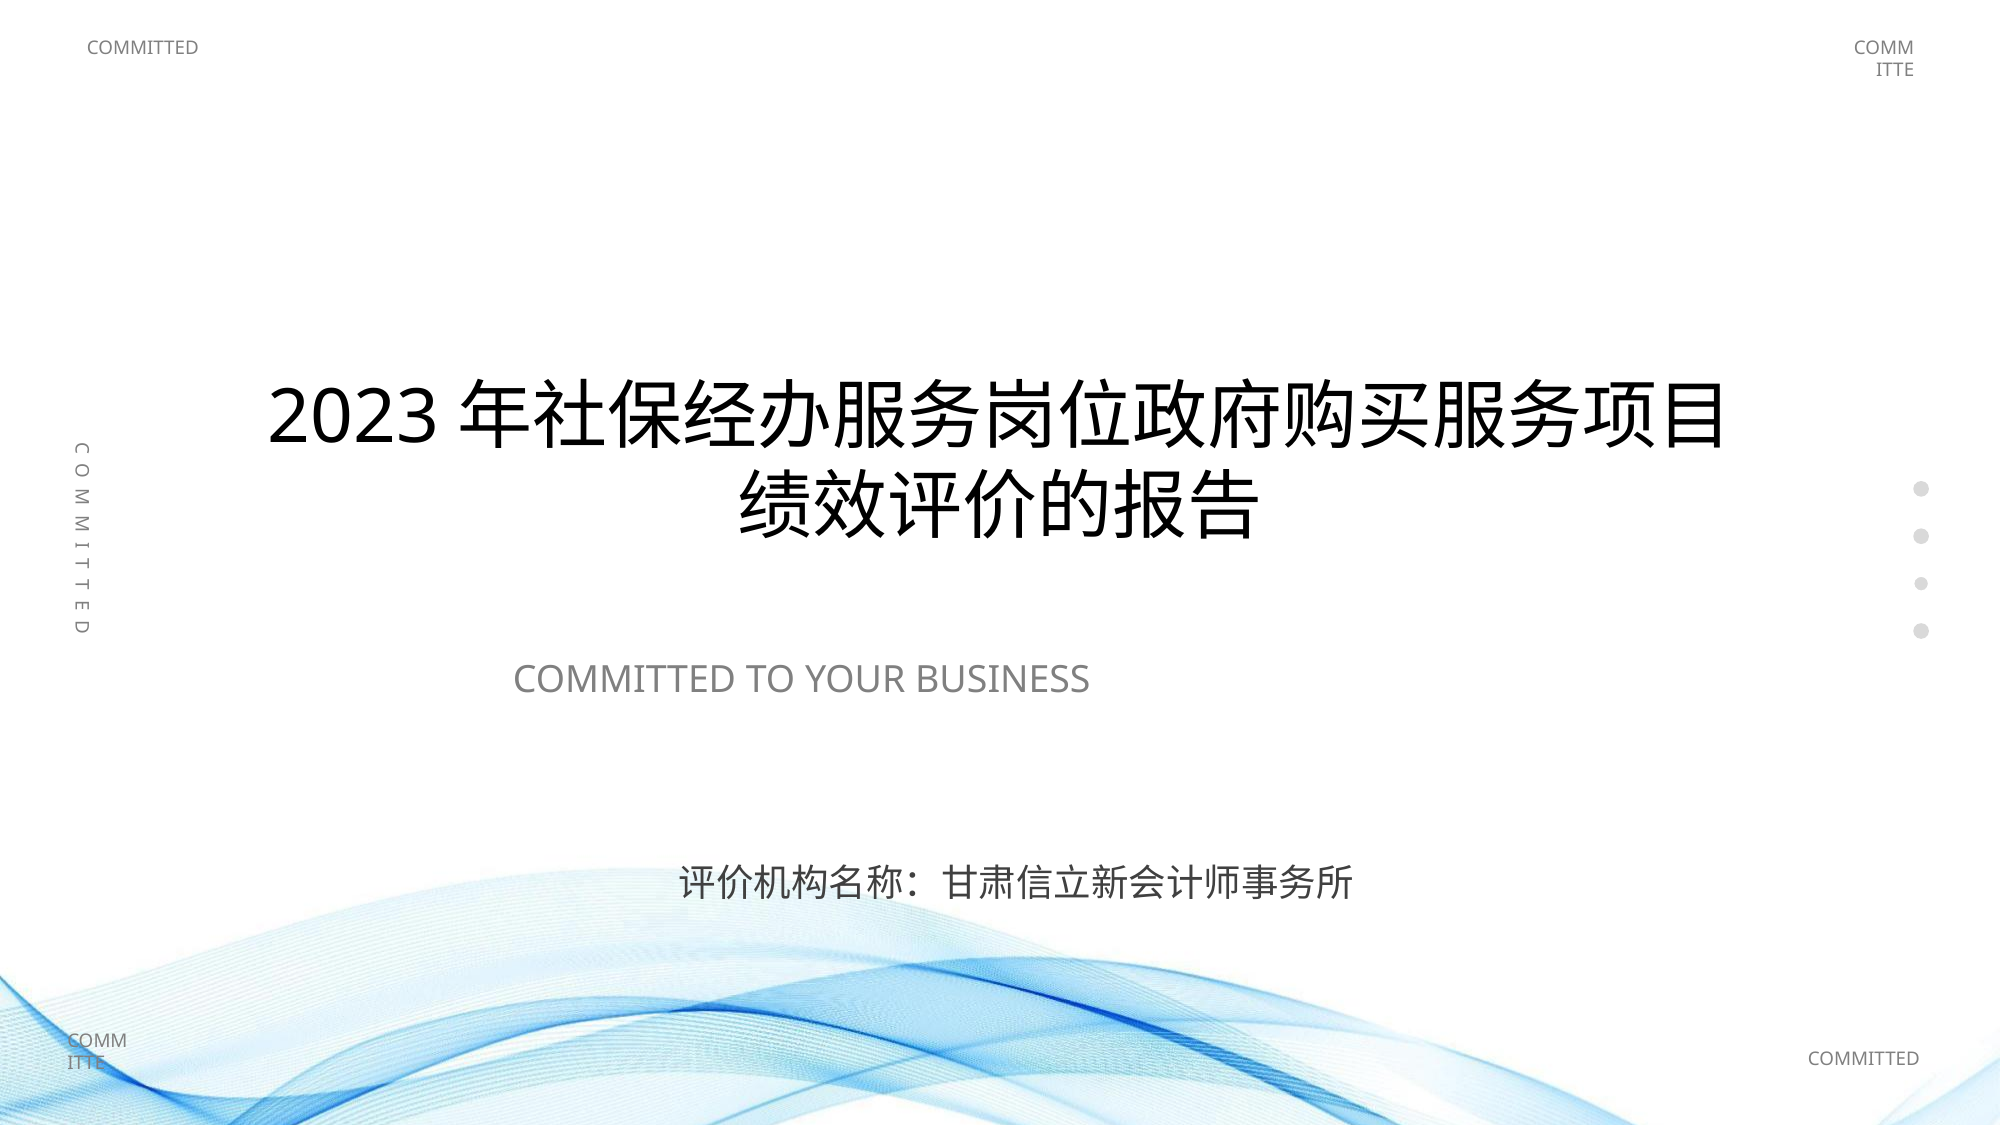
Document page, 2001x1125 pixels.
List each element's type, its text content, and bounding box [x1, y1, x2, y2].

text_box COMMITTED [72, 28, 362, 66]
text_box COMM ITTE [1639, 28, 1929, 88]
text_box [219, 360, 1781, 912]
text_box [1913, 480, 1929, 639]
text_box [0, 583, 2000, 1125]
text_box C O M M I T T E D [48, 427, 102, 583]
